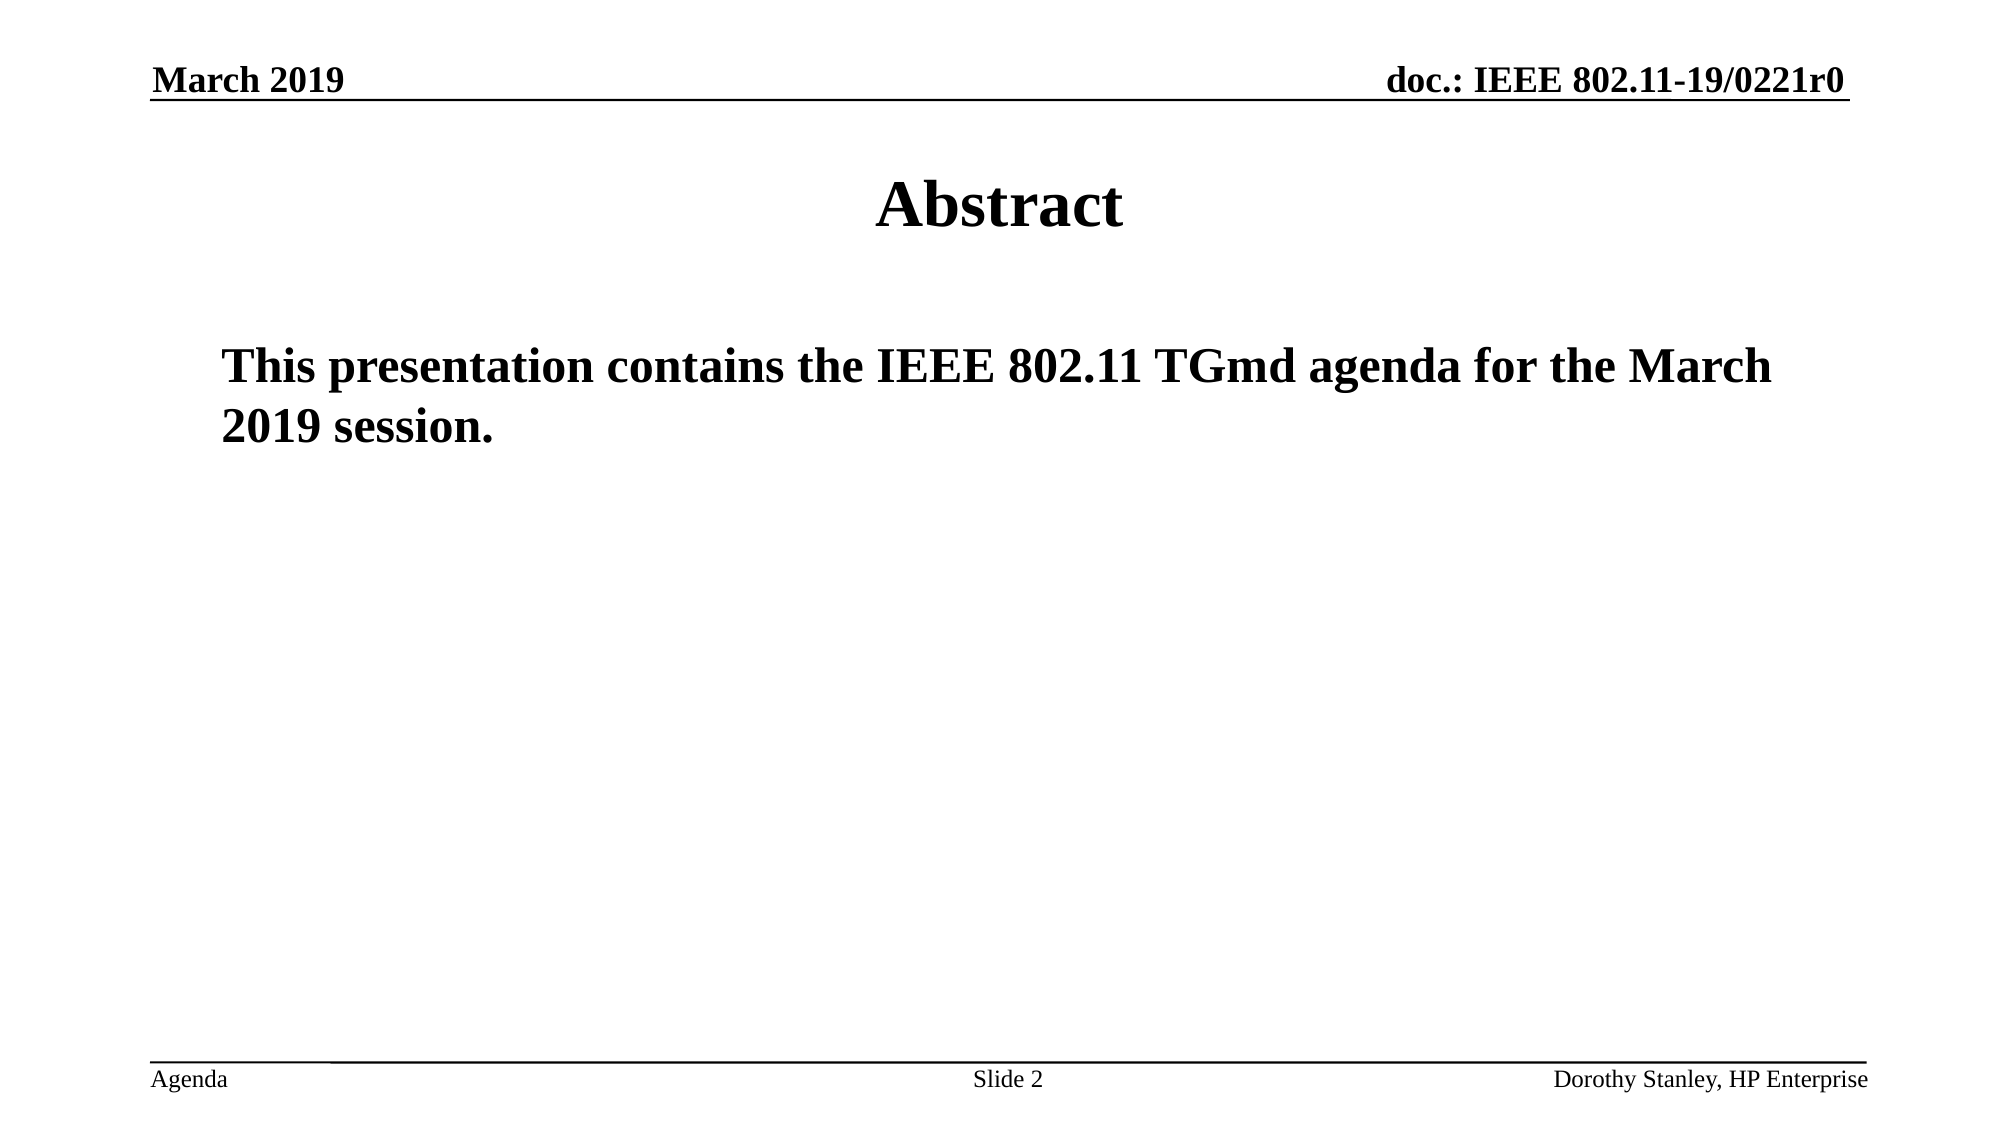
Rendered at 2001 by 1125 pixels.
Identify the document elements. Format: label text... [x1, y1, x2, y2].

title Abstract [150, 112, 1850, 288]
list This presentation contains the IEEE 802.11 TGmd agenda for the March 2019 session. [150, 324, 1850, 1000]
slide_number Slide 2 [972, 1062, 1044, 1093]
footer Dorothy Stanley, HP Enterprise [1549, 1062, 1869, 1093]
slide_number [152, 54, 567, 100]
